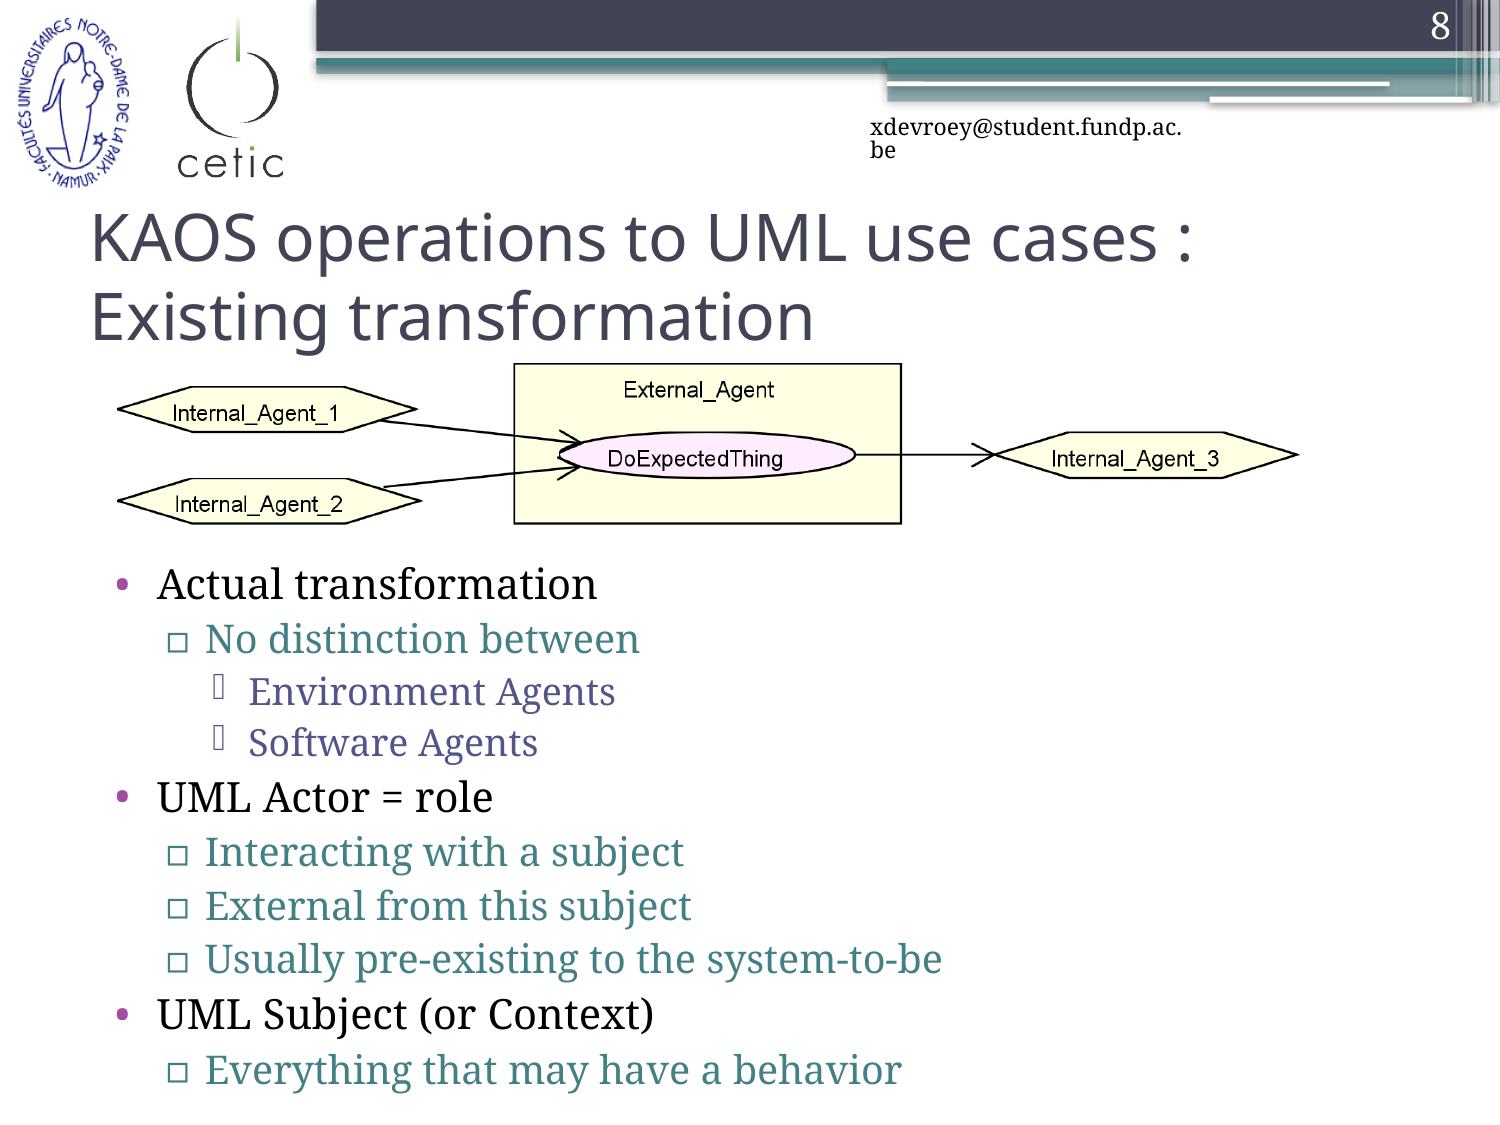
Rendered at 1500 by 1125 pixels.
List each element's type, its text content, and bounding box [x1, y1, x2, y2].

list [116, 362, 1302, 528]
picture [175, 11, 285, 180]
picture [17, 18, 129, 188]
list Actual transformation No distinction between Environment Agents Software Agents UML Actor = role Interacting with a subject External from this subject Usually pre-existing to the system-to-be UML Subject (or Context) Everything that may have a behavior [82, 550, 1360, 1112]
title KAOS operations to UML use cases : Existing transformation [75, 187, 1425, 363]
slide_number 8 [1341, 0, 1466, 61]
footer xdevroey@student.fundp.ac.be [855, 105, 1209, 181]
